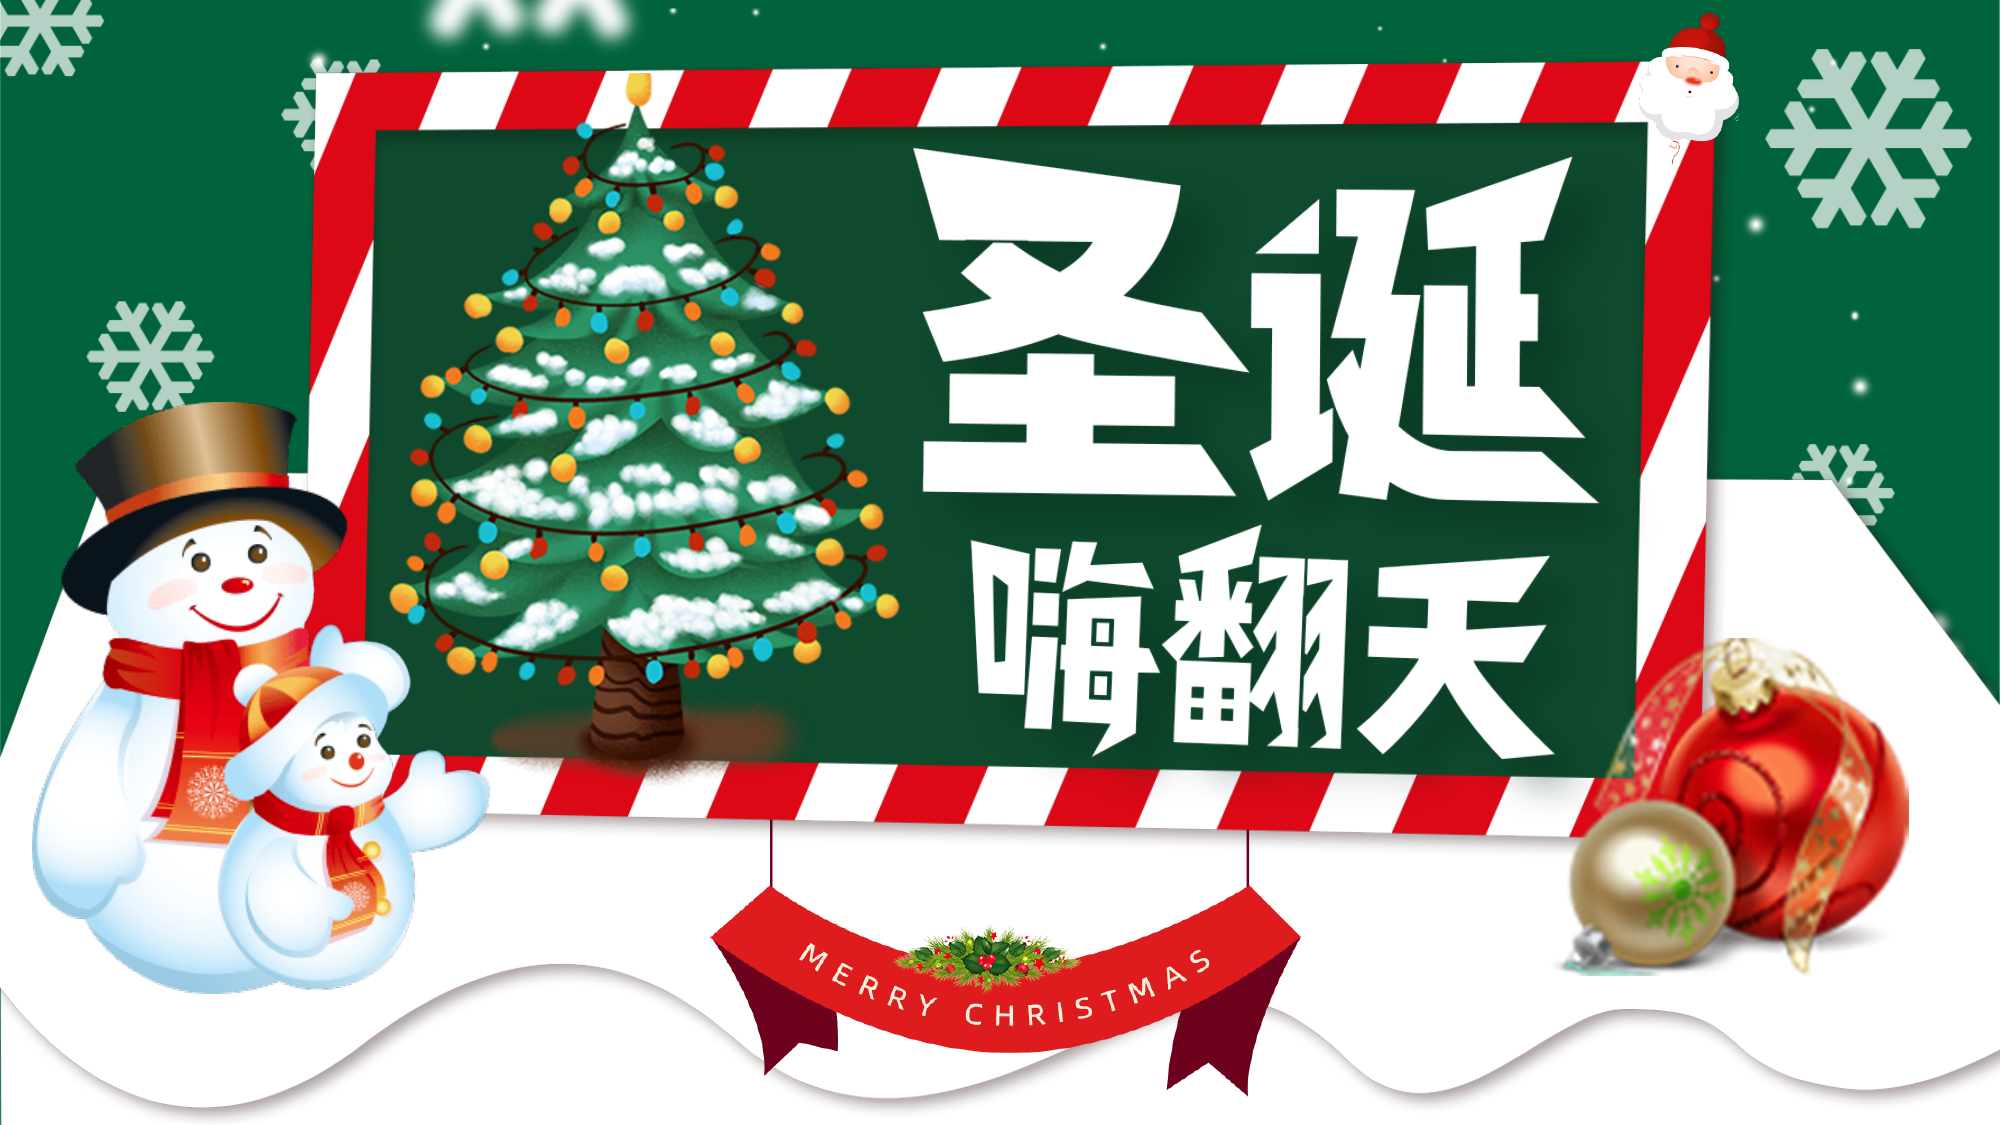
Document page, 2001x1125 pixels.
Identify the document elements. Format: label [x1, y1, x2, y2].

picture [709, 862, 1301, 1097]
picture [32, 73, 900, 994]
text_box [0, 0, 2000, 1125]
picture [912, 140, 1909, 976]
text_box [293, 6, 1749, 862]
